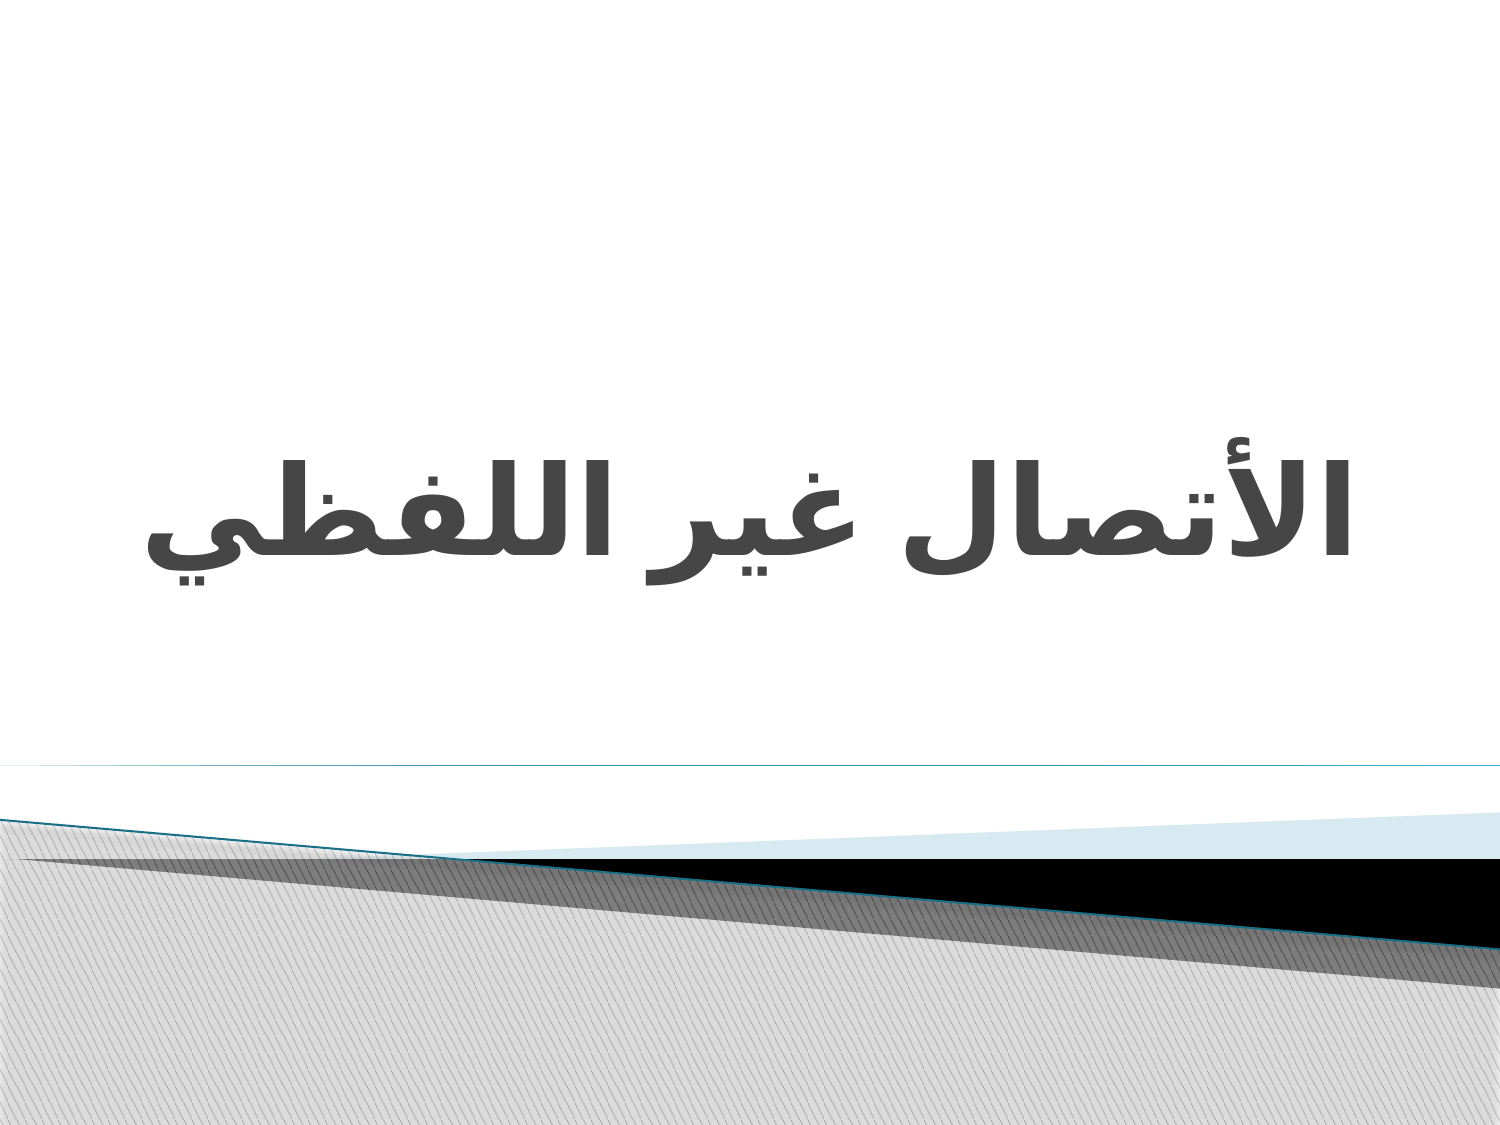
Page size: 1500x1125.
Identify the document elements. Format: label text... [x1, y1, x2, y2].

title الأتصال غير اللفظي [112, 287, 1388, 588]
picture [5, 859, 1500, 989]
